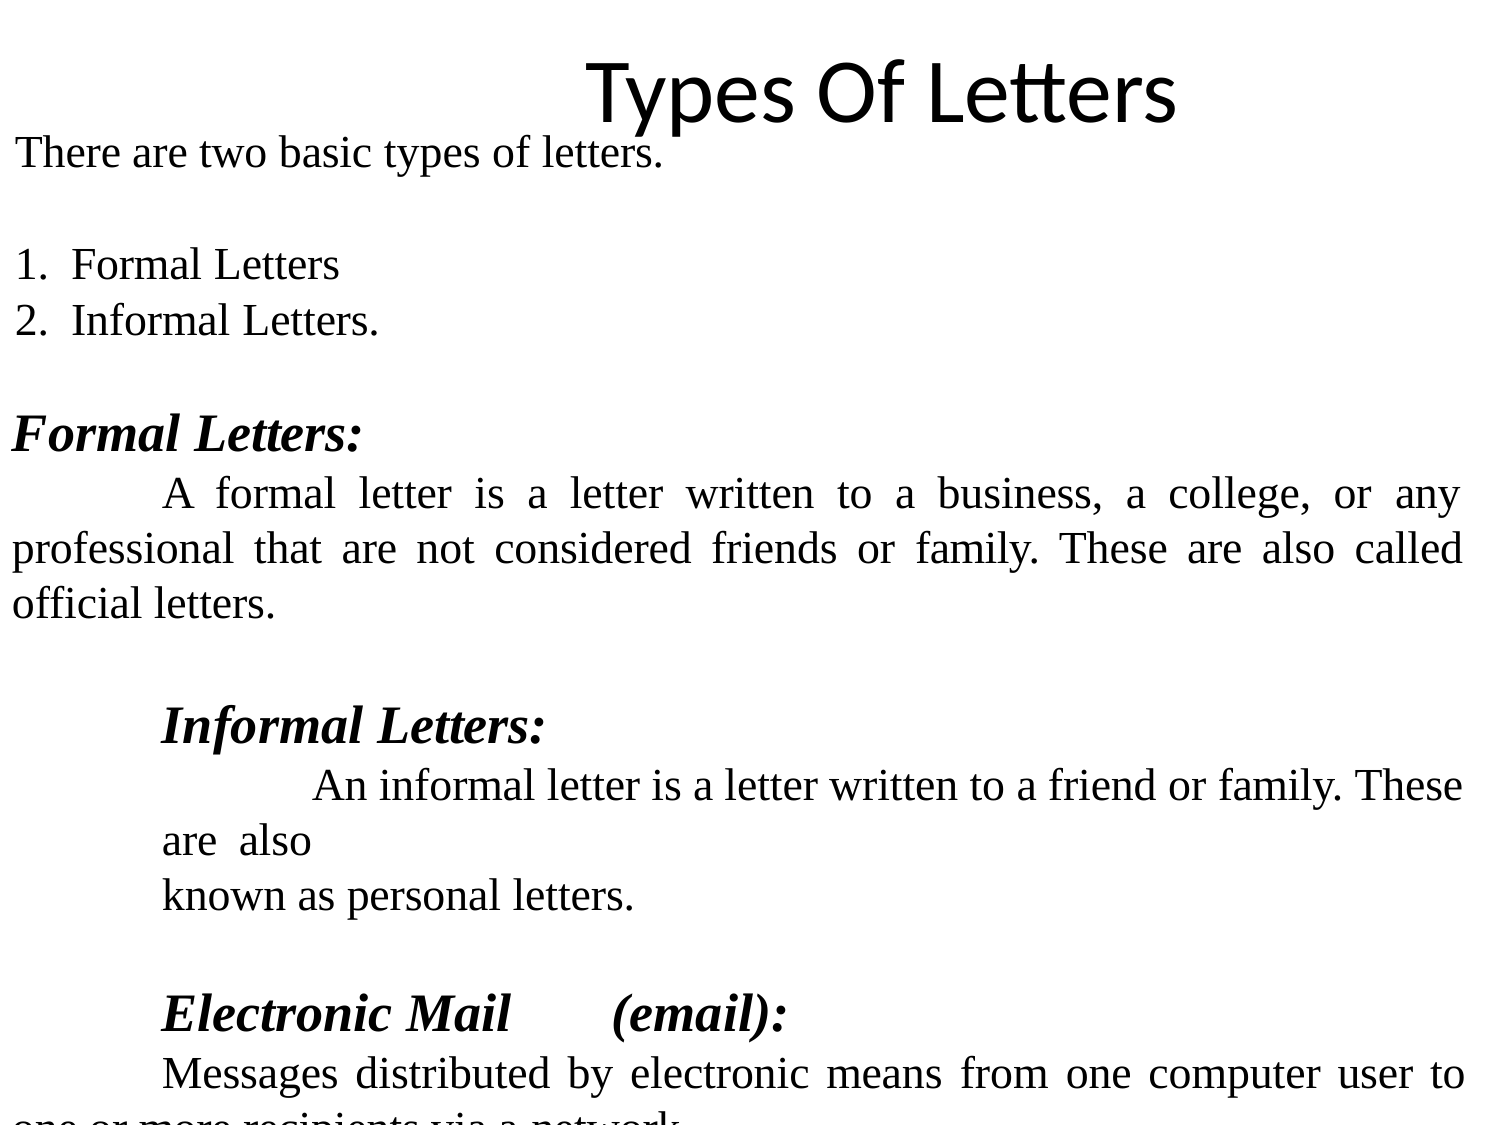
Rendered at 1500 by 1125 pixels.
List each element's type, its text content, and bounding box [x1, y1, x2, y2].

title Types Of Letters [537, 0, 1225, 119]
text_box There are two basic types of letters. Formal Letters Informal Letters. Formal Letters: A formal letter is a letter written to a business, a college, or any professional that are not considered friends or family. These are also called official letters. Informal Letters: An informal letter is a letter written to a friend or family. These are also known as personal letters. Electronic Mail (email): Messages distributed by electronic means from one computer user to one or more recipients via a network. [9, 119, 1485, 1125]
